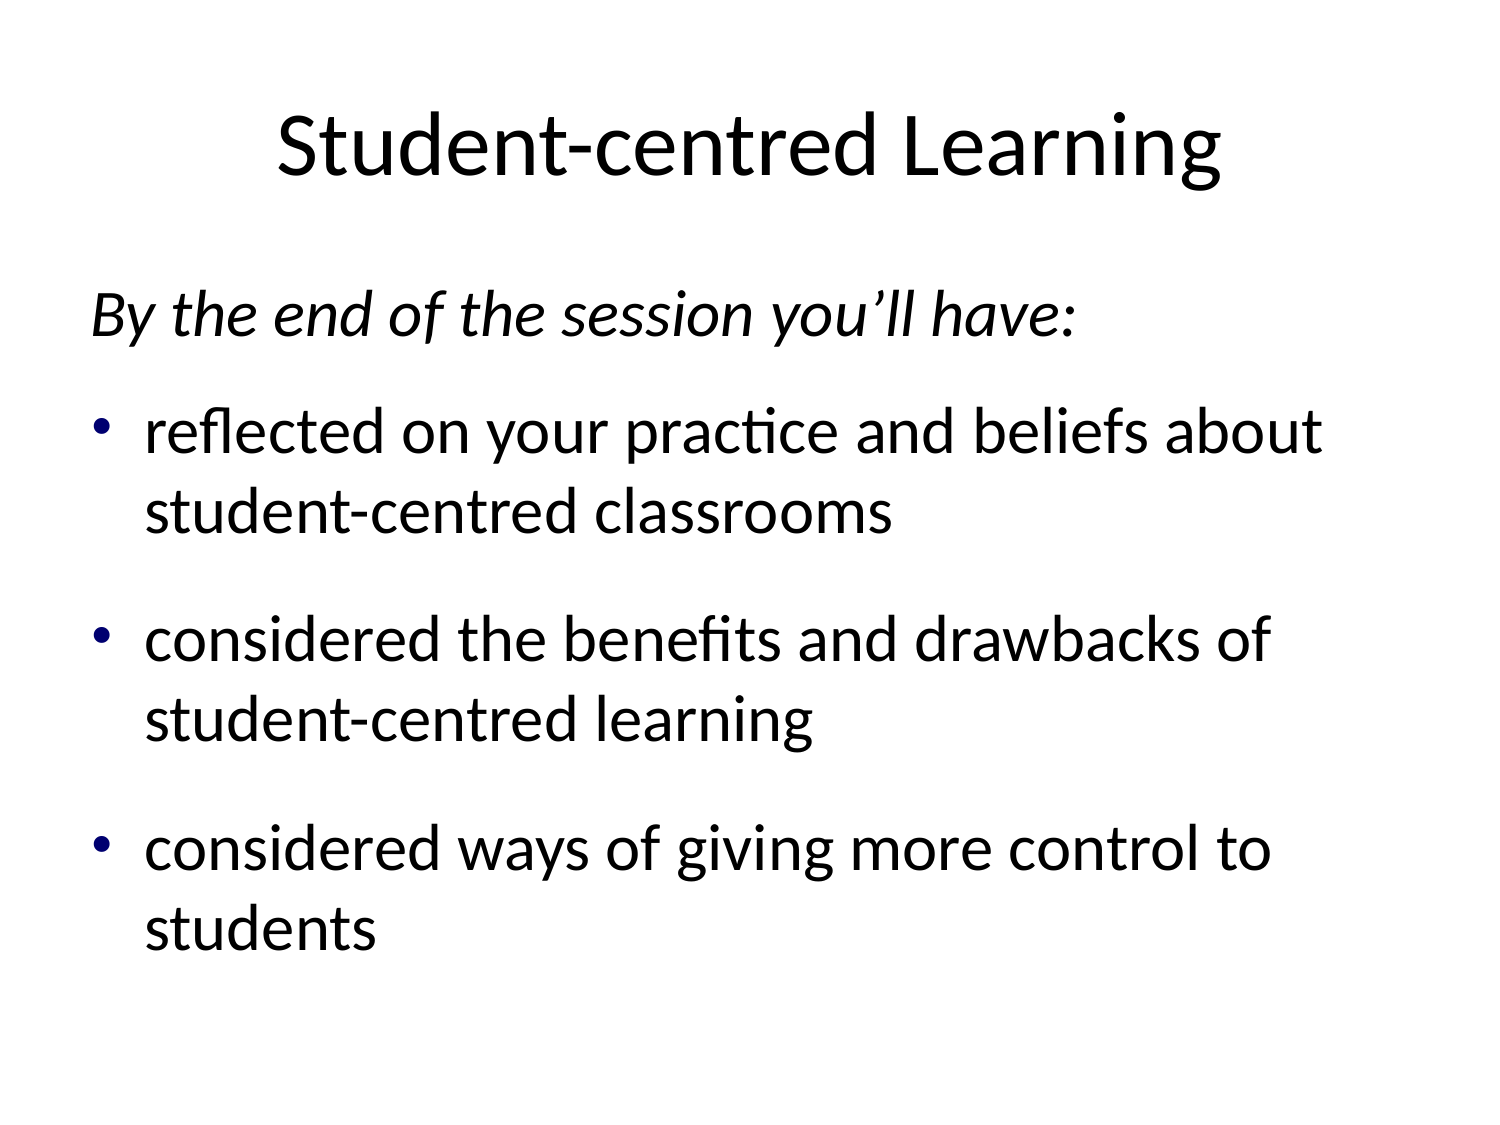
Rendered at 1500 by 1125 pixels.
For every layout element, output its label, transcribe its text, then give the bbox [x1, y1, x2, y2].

list By the end of the session you’ll have: reflected on your practice and beliefs about student-centred classrooms considered the benefits and drawbacks of student-centred learning considered ways of giving more control to students [75, 262, 1425, 1005]
title Student-centred Learning [75, 45, 1425, 233]
